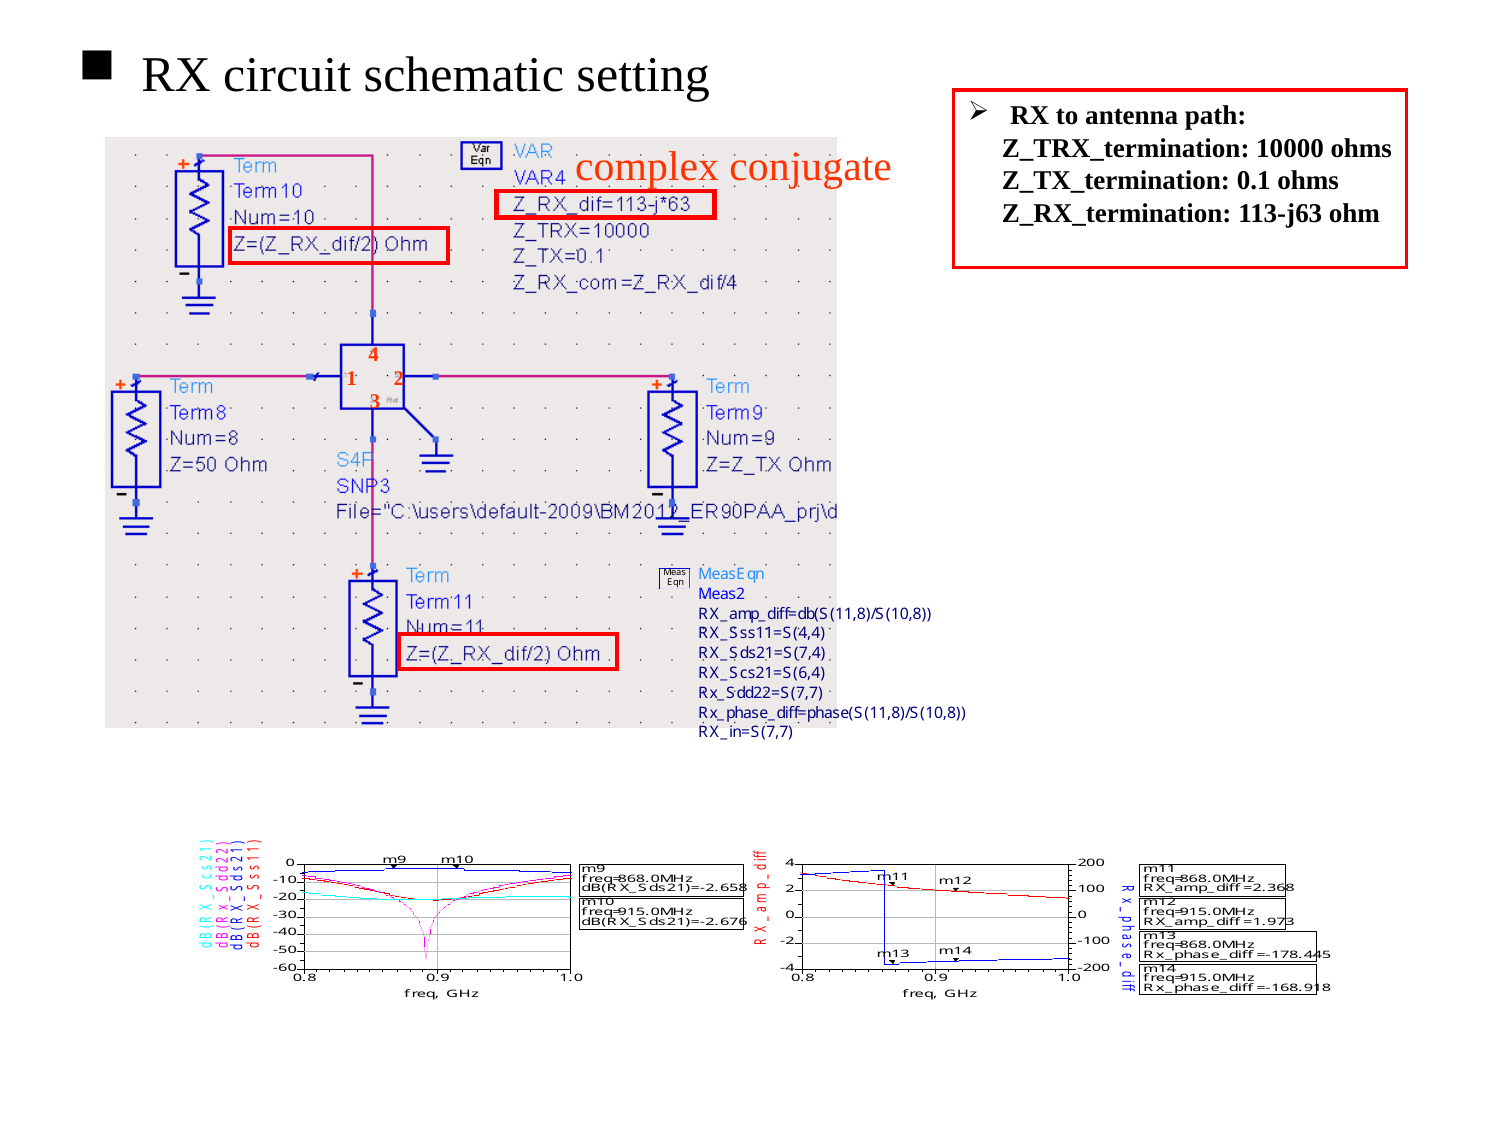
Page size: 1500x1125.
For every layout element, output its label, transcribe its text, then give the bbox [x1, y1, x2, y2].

text_box RX circuit schematic setting [63, 34, 726, 110]
picture [88, 786, 1432, 1071]
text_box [331, 332, 420, 421]
text_box RX to antenna path: Z_TRX_termination: 10000 ohms Z_TX_termination: 0.1 ohms Z_RX_termination: 113-j63 ohm [953, 90, 1407, 268]
picture [104, 136, 987, 752]
text_box complex conjugate [560, 131, 907, 197]
